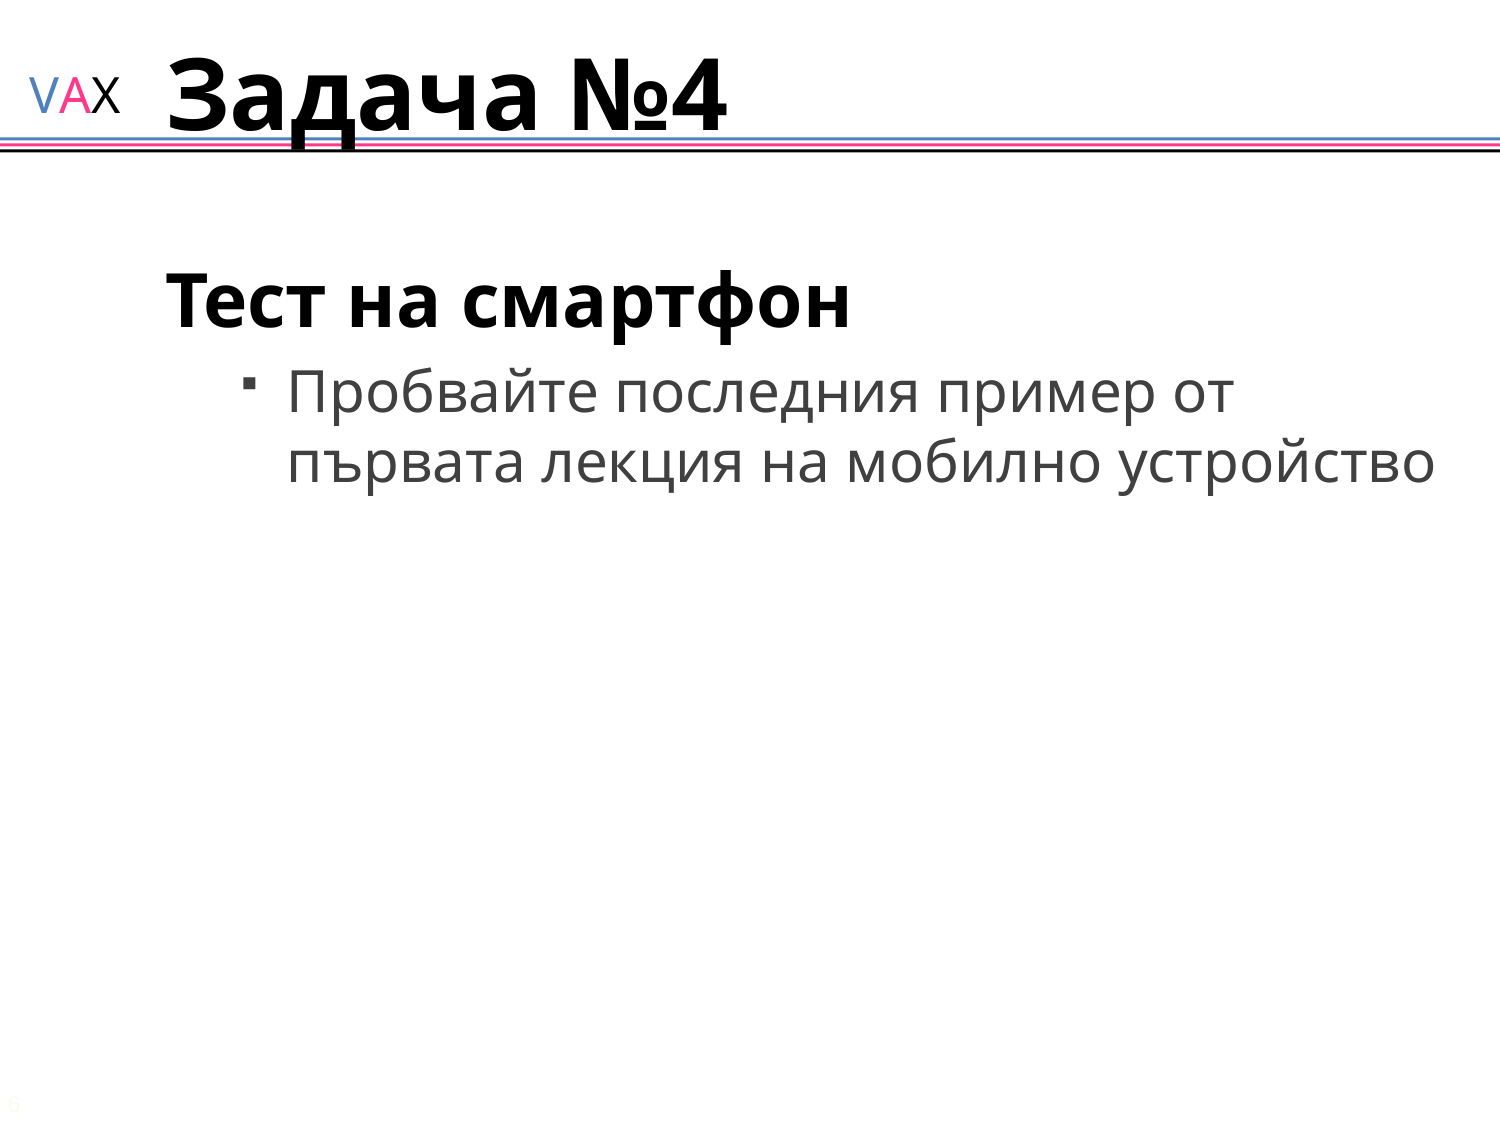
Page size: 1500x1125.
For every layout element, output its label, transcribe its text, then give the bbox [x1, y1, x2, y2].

title Задача №4 [0, 37, 1500, 144]
list Тест на смартфон Пробвайте последния пример от първата лекция на мобилно устройство [150, 200, 1488, 1113]
